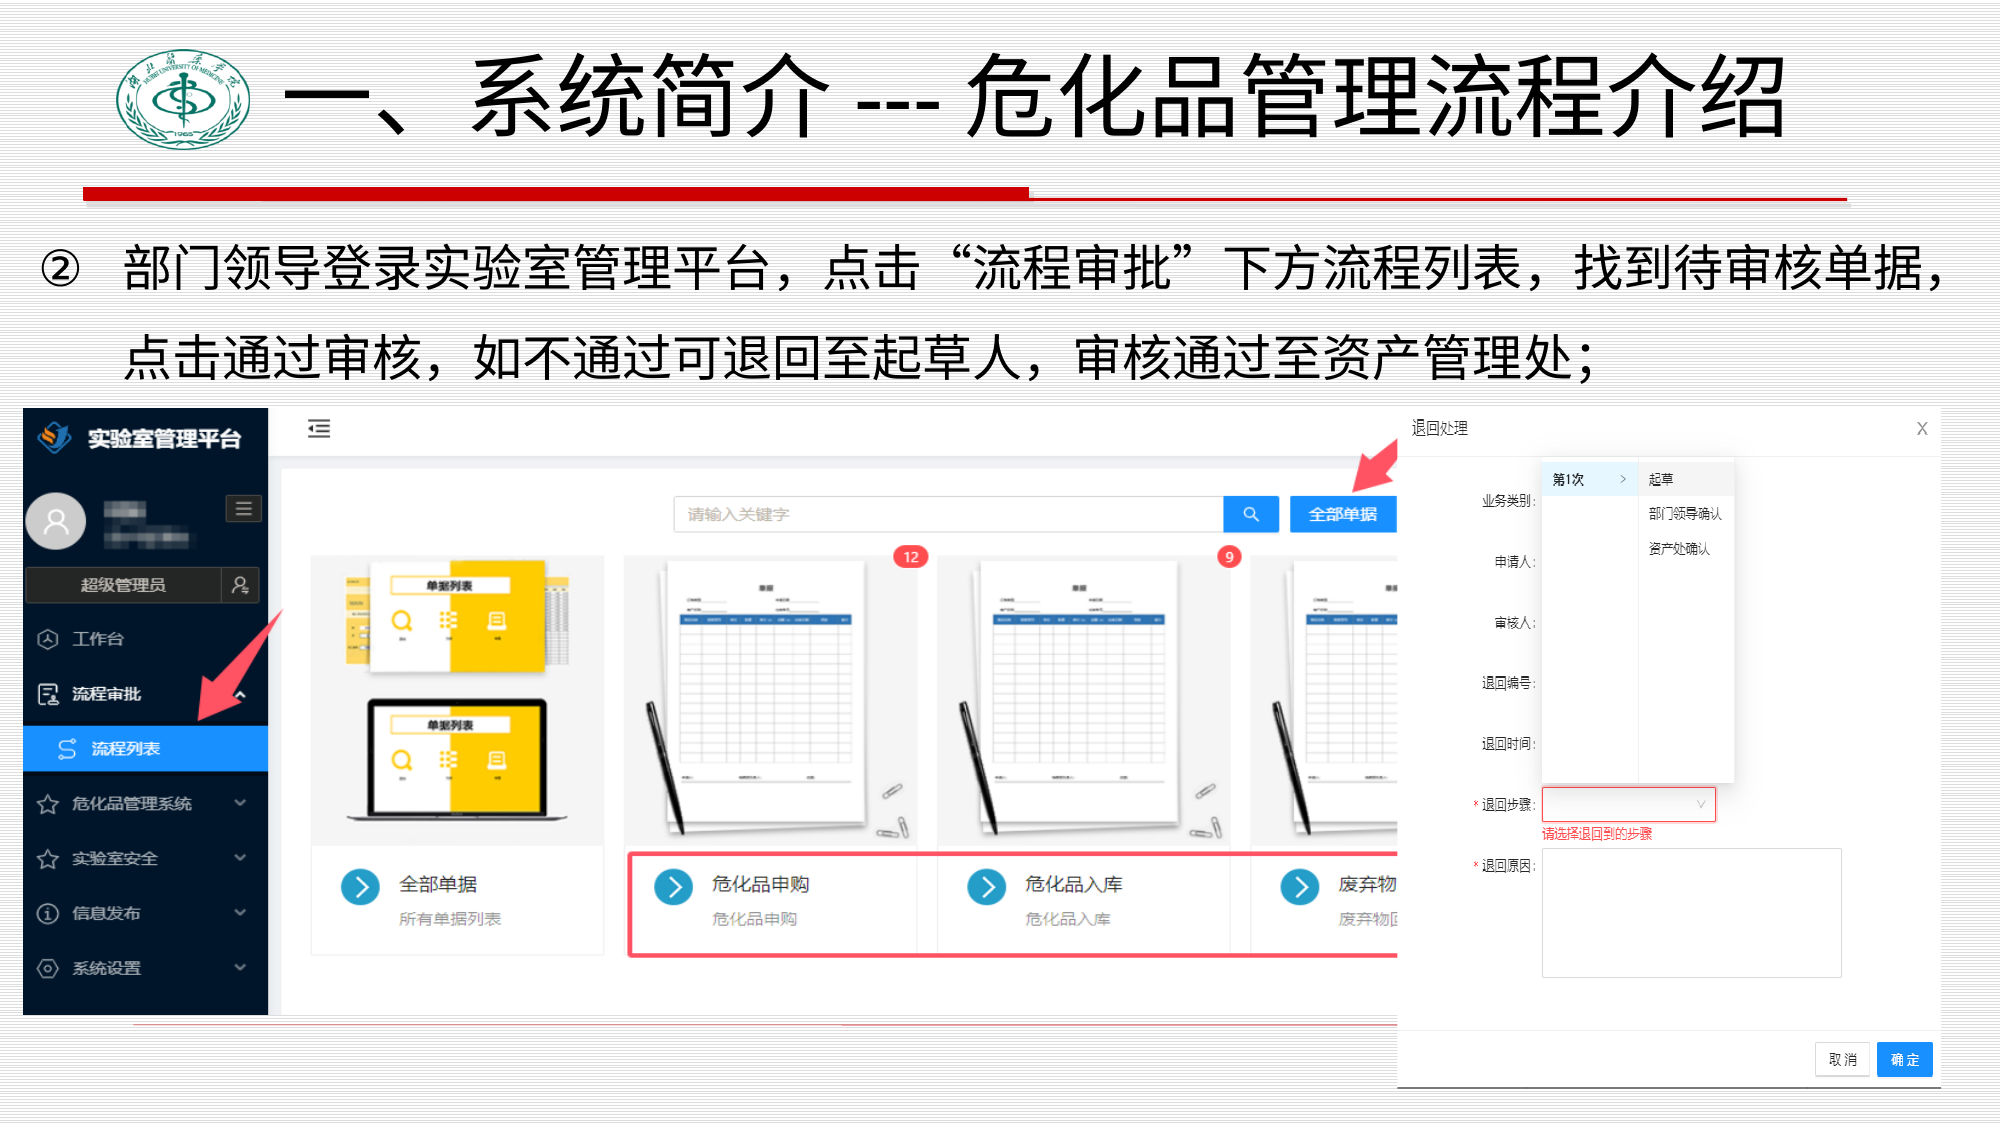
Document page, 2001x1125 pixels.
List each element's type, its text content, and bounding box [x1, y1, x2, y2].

text_box 部门领导登录实验室管理平台，点击“流程审批”下方流程列表，找到待审核单据，点击通过审核，如不通过可退回至起草人，审核通过至资产管理处； [23, 199, 2000, 413]
text_box 一、系统简介---危化品管理流程介绍 [266, 0, 1908, 188]
picture [23, 407, 1942, 1089]
picture [116, 49, 250, 150]
